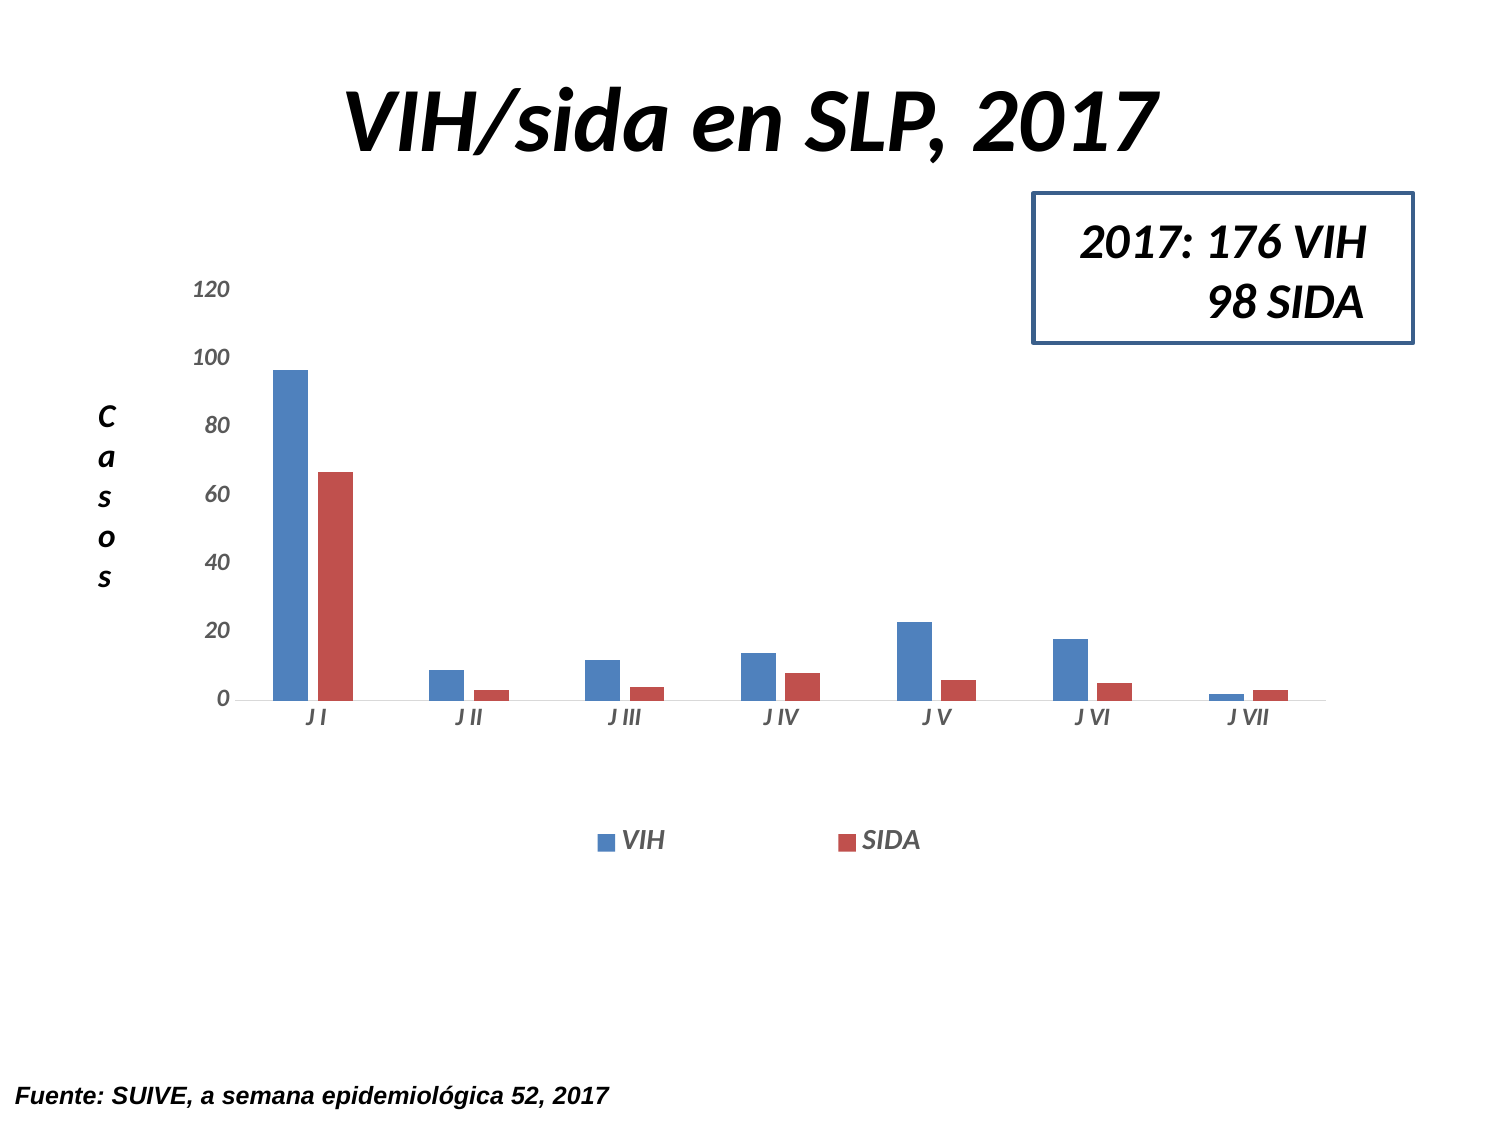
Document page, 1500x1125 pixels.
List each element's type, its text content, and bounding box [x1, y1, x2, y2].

text_box Fuente: SUIVE, a semana epidemiológica 52, 2017 [0, 1072, 792, 1117]
chart [141, 231, 1359, 894]
text_box 2017: 176 VIH 98 SIDA [1031, 191, 1415, 345]
title VIH/sida en SLP, 2017 [75, 20, 1425, 209]
text_box Casos [89, 387, 113, 602]
